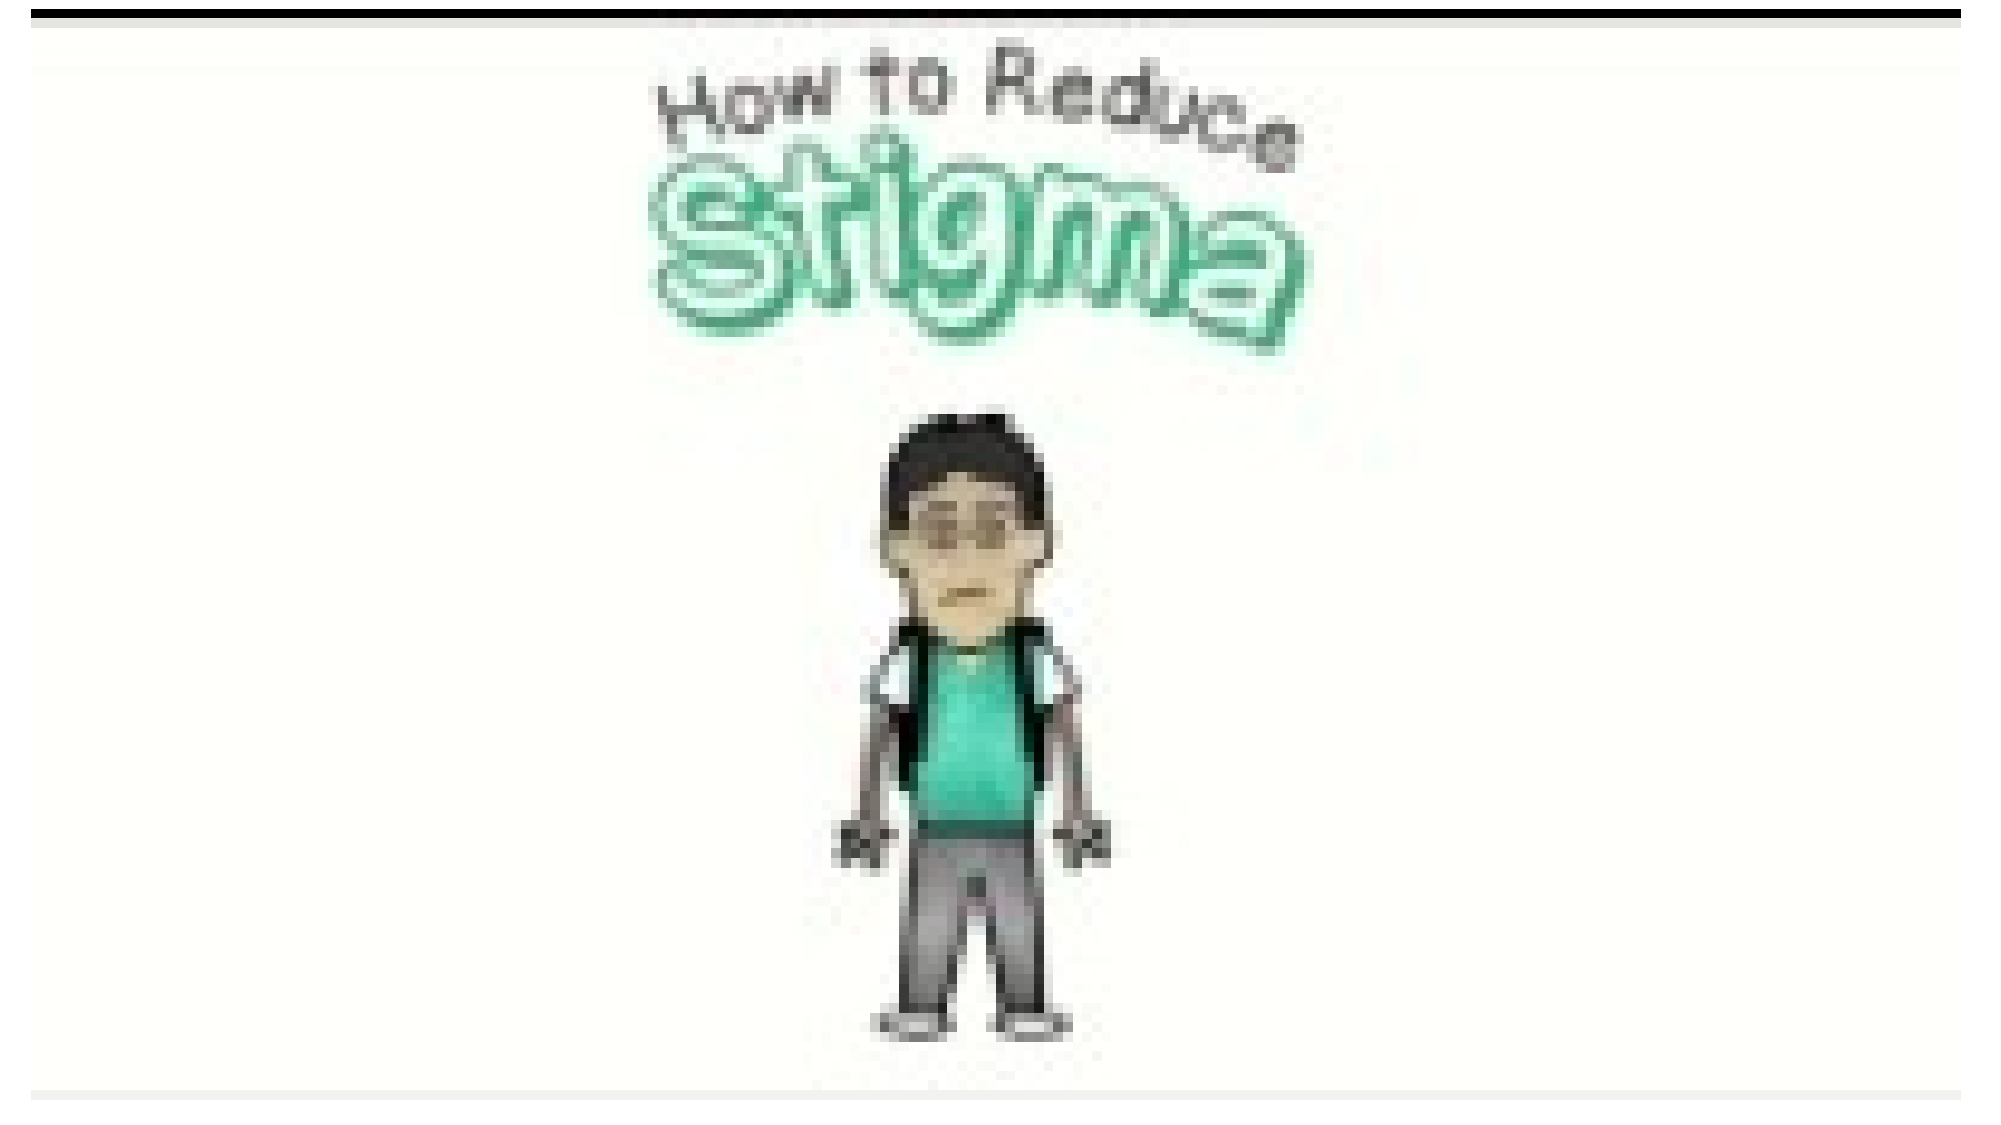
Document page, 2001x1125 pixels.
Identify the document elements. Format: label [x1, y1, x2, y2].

list [30, 8, 1962, 1100]
